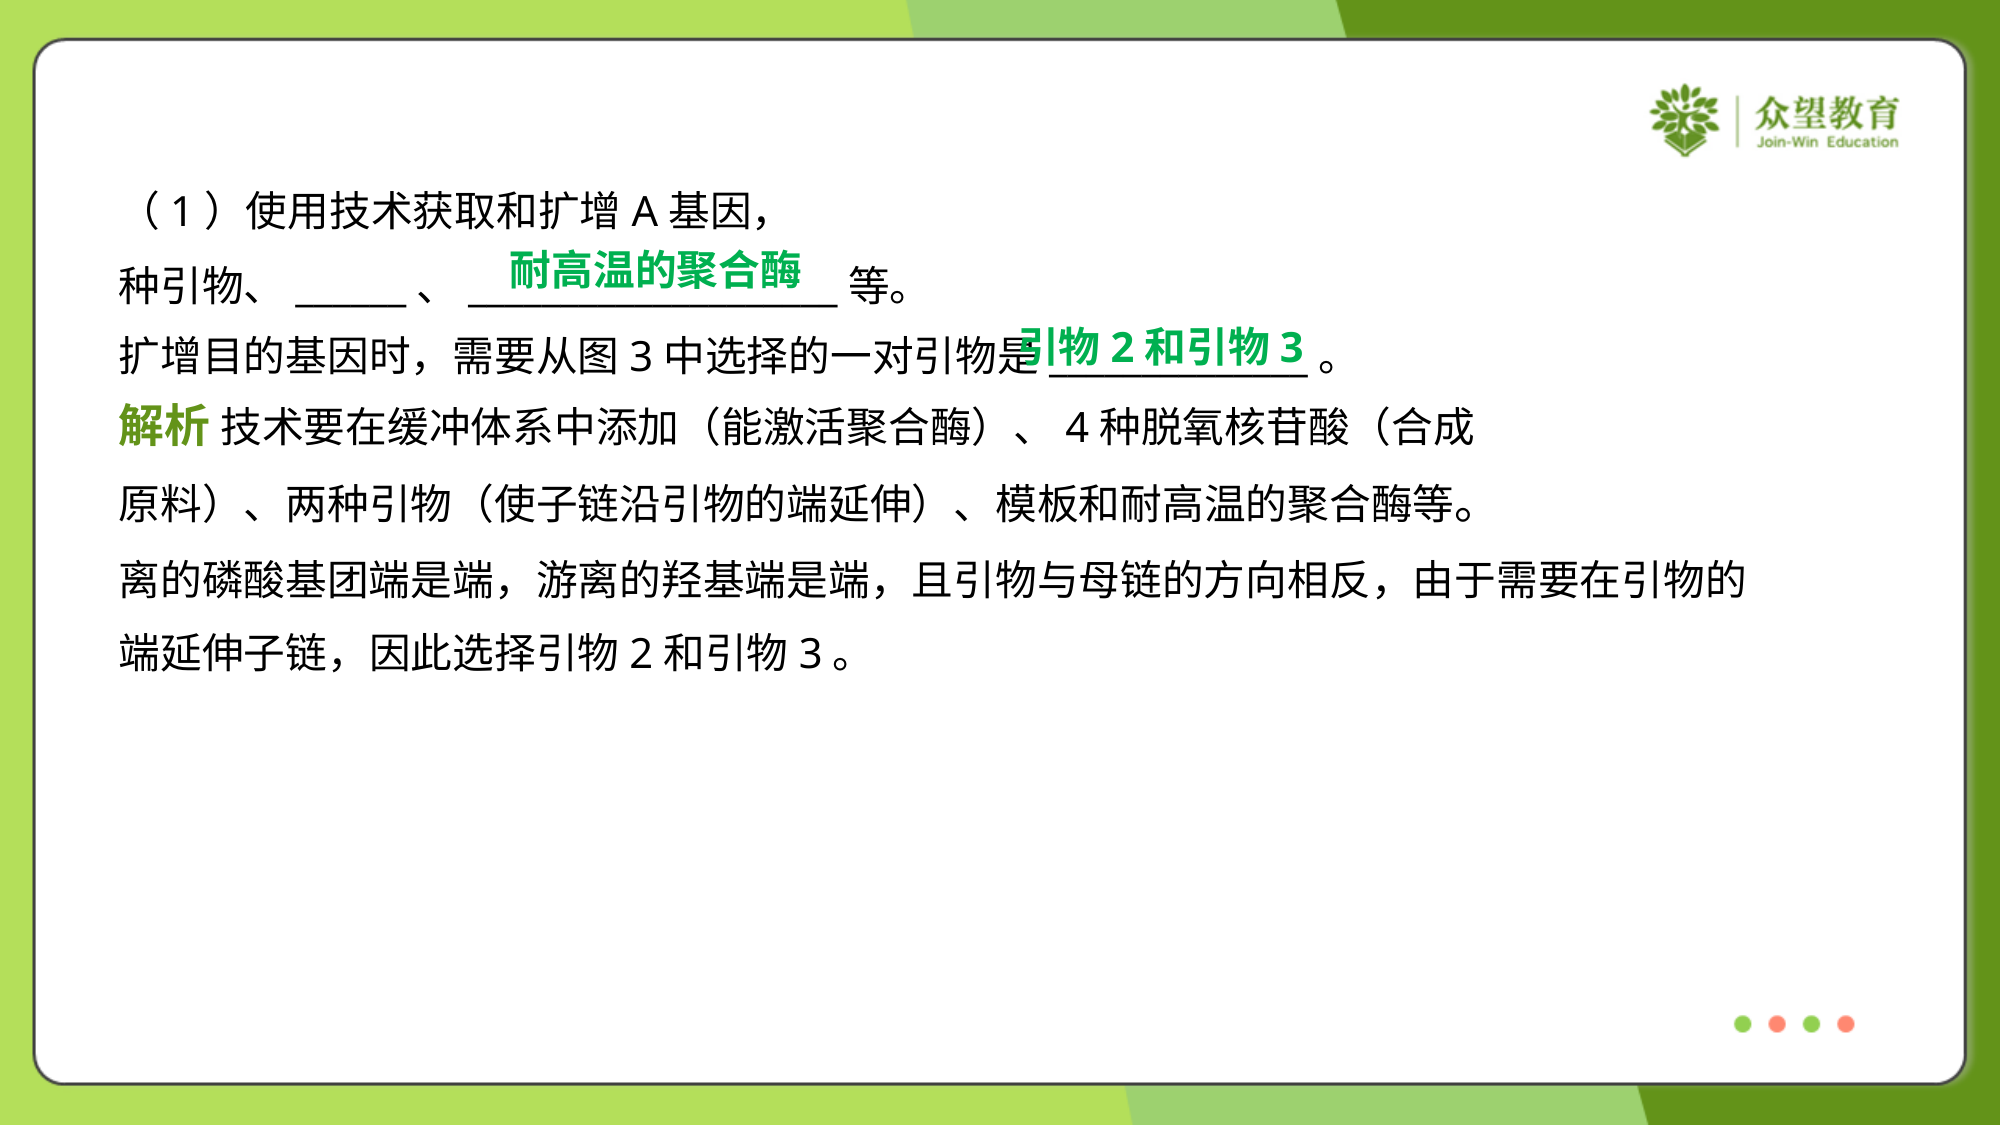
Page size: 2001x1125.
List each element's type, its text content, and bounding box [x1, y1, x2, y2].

picture [0, 0, 2000, 1125]
text_box 引物2和引物3 [1015, 299, 1306, 364]
